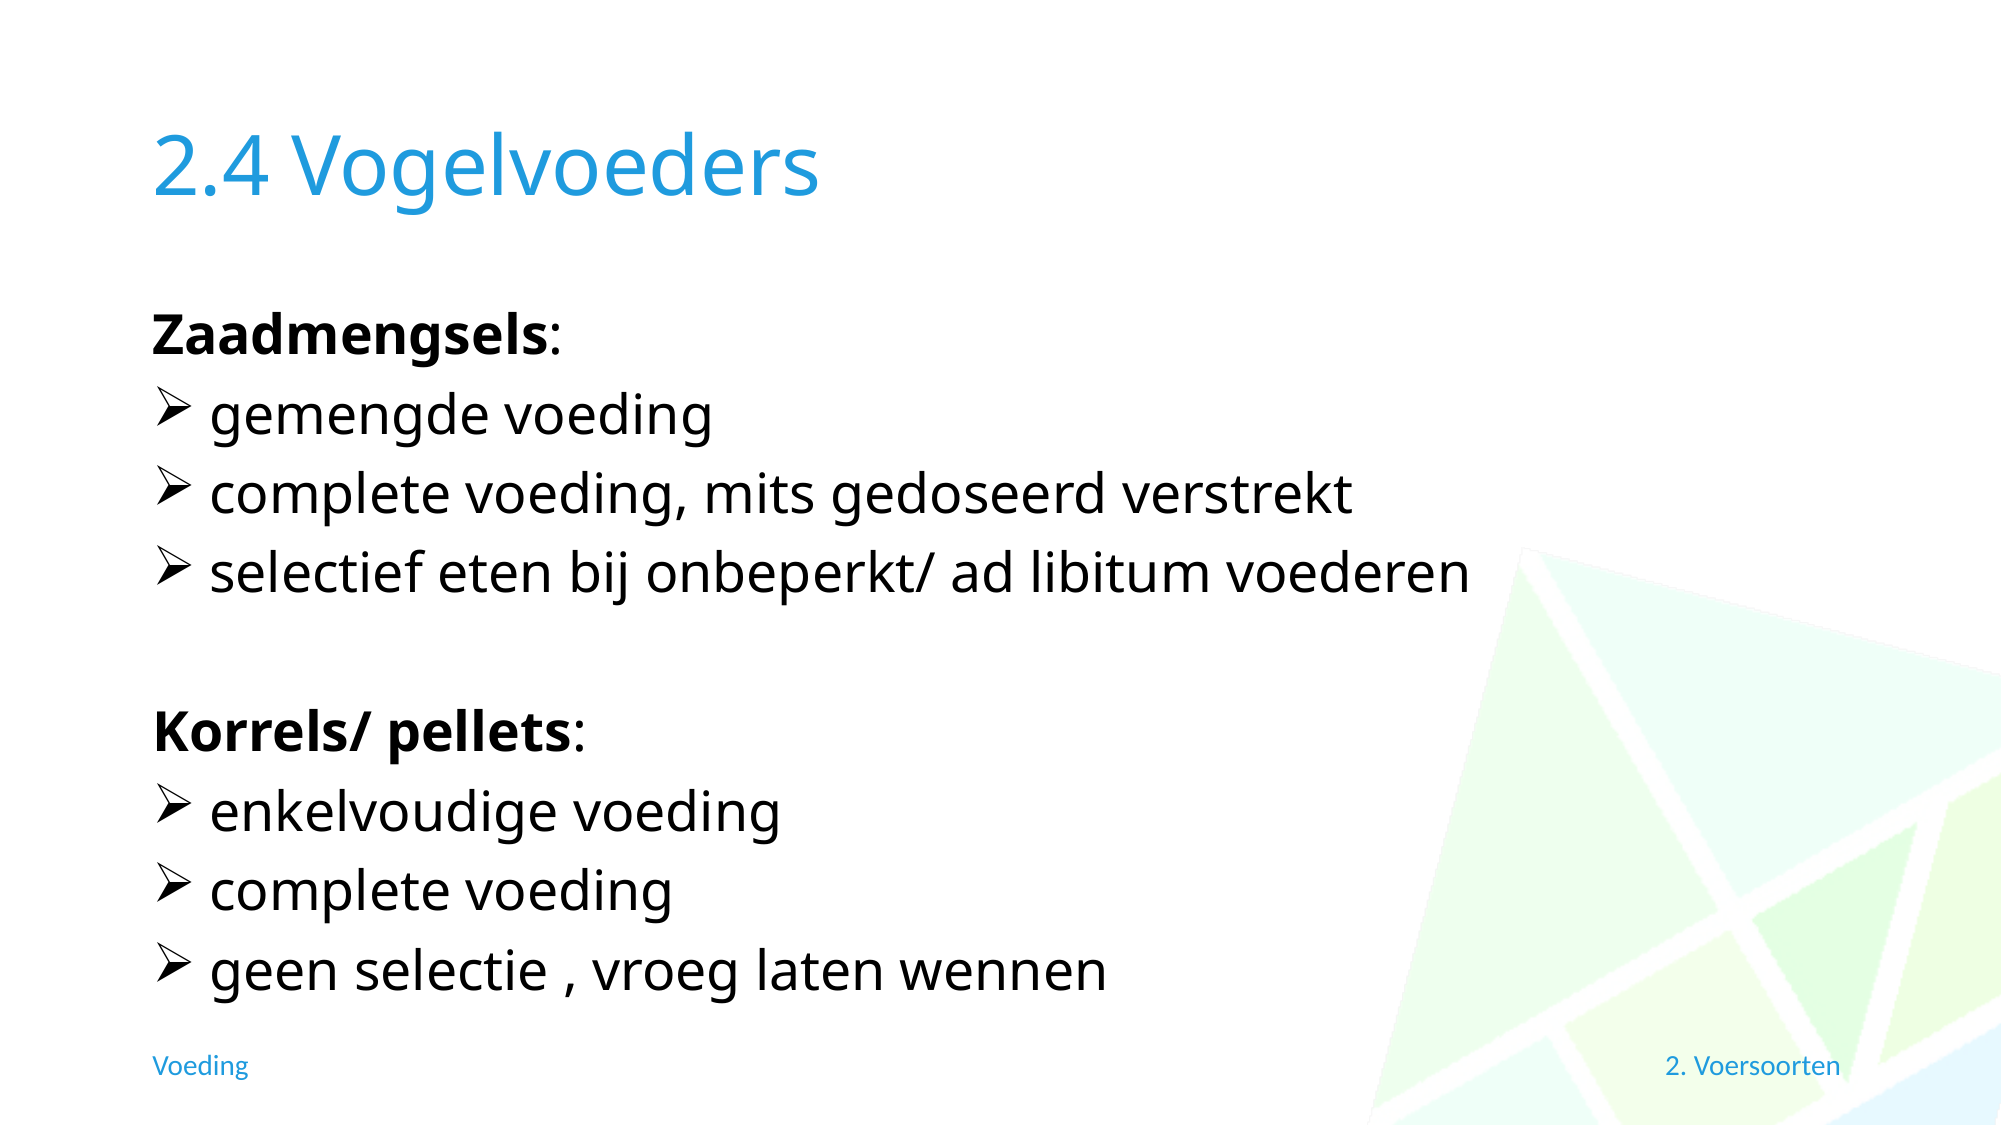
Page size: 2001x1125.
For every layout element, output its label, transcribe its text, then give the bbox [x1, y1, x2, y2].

list Voeding [137, 1042, 588, 1103]
title 2.4 Vogelvoeders [137, 59, 1863, 278]
list 2. Voersoorten [1412, 1042, 1863, 1103]
list Zaadmengsels: gemengde voeding complete voeding, mits gedoseerd verstrekt selectief eten bij onbeperkt/ ad libitum voederen Korrels/ pellets: enkelvoudige voeding complete voeding geen selectie , vroeg laten wennen [137, 299, 1863, 1014]
